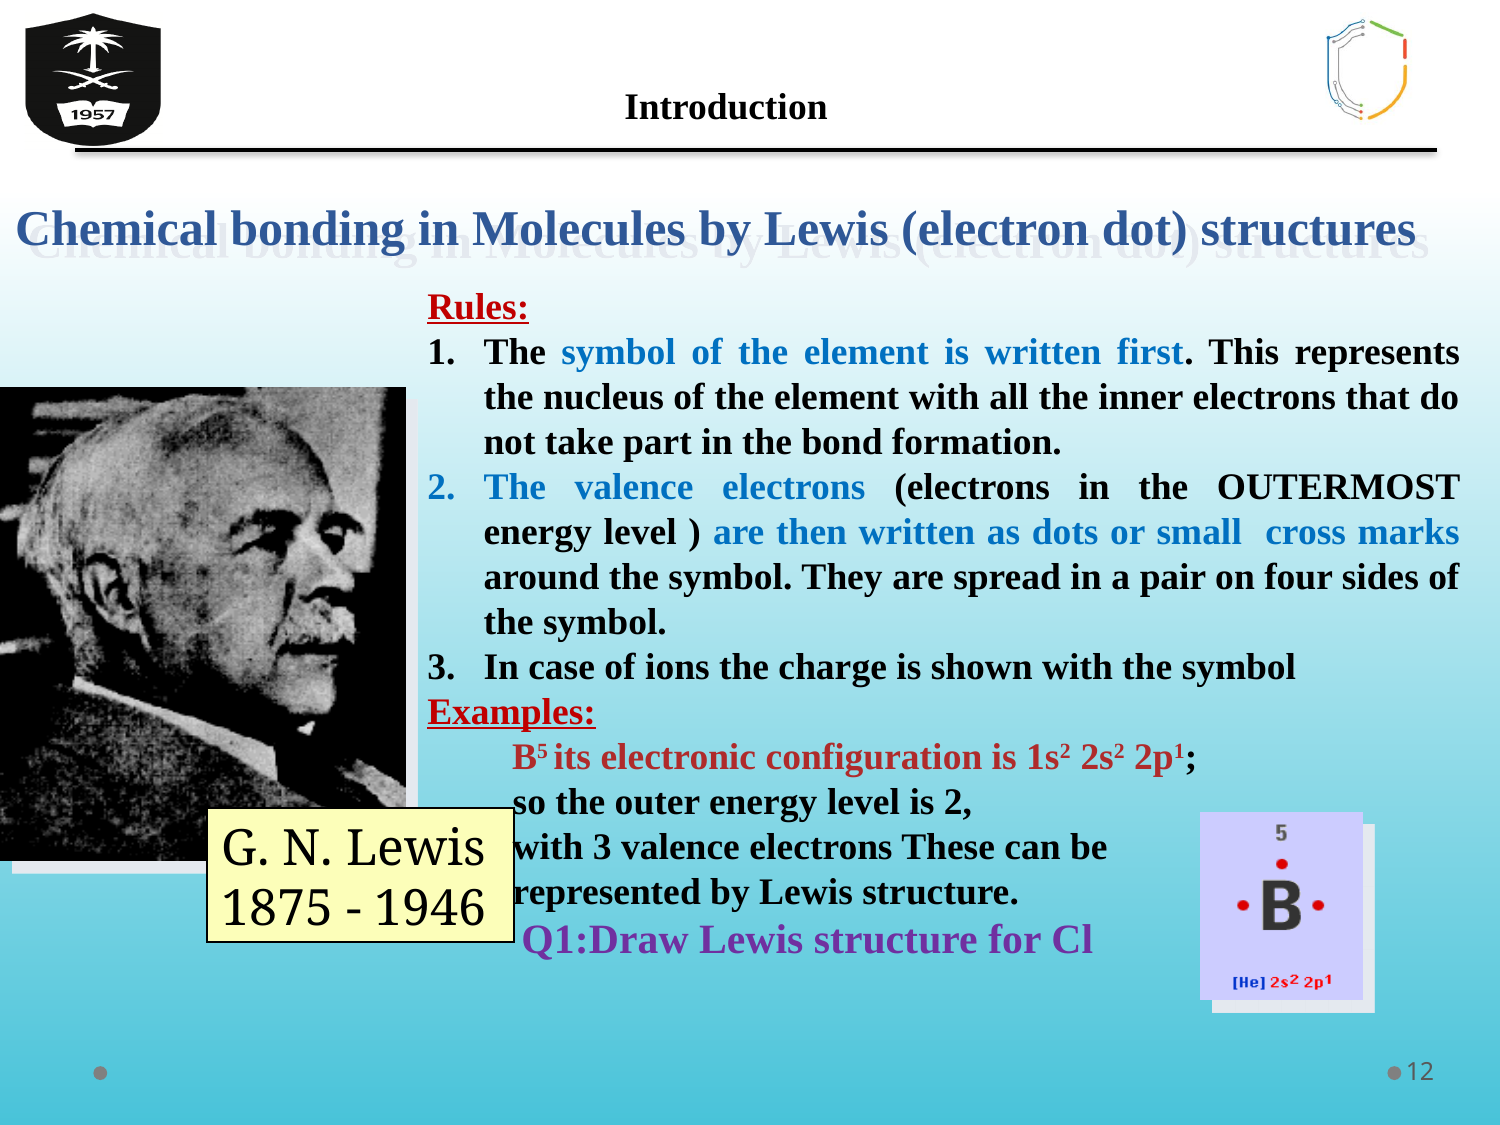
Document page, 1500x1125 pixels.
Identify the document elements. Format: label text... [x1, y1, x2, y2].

picture [24, 12, 163, 151]
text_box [0, 387, 501, 926]
title Chemical bonding in Molecules by Lewis (electron dot) structures [0, 174, 1475, 263]
text_box Rules: The symbol of the element is written first. This represents the nucleus of the element with all the inner electrons that do not take part in the bond formation. The valence electrons (electrons in the OUTERMOST energy level ) are then written as dots or small cross marks around the symbol. They are spread in a pair on four sides of the symbol. In case of ions the charge is shown with the symbol Examples: B5 its electronic configuration is 1s2 2s2 2p1; so the outer energy level is 2, with 3 valence electrons These can be represented by Lewis structure. Q1:Draw Lewis structure for Cl [412, 274, 1475, 1020]
slide_number 12 [1401, 1042, 1494, 1103]
text_box Introduction [609, 74, 852, 135]
picture [1199, 812, 1363, 1001]
picture [1308, 12, 1426, 137]
